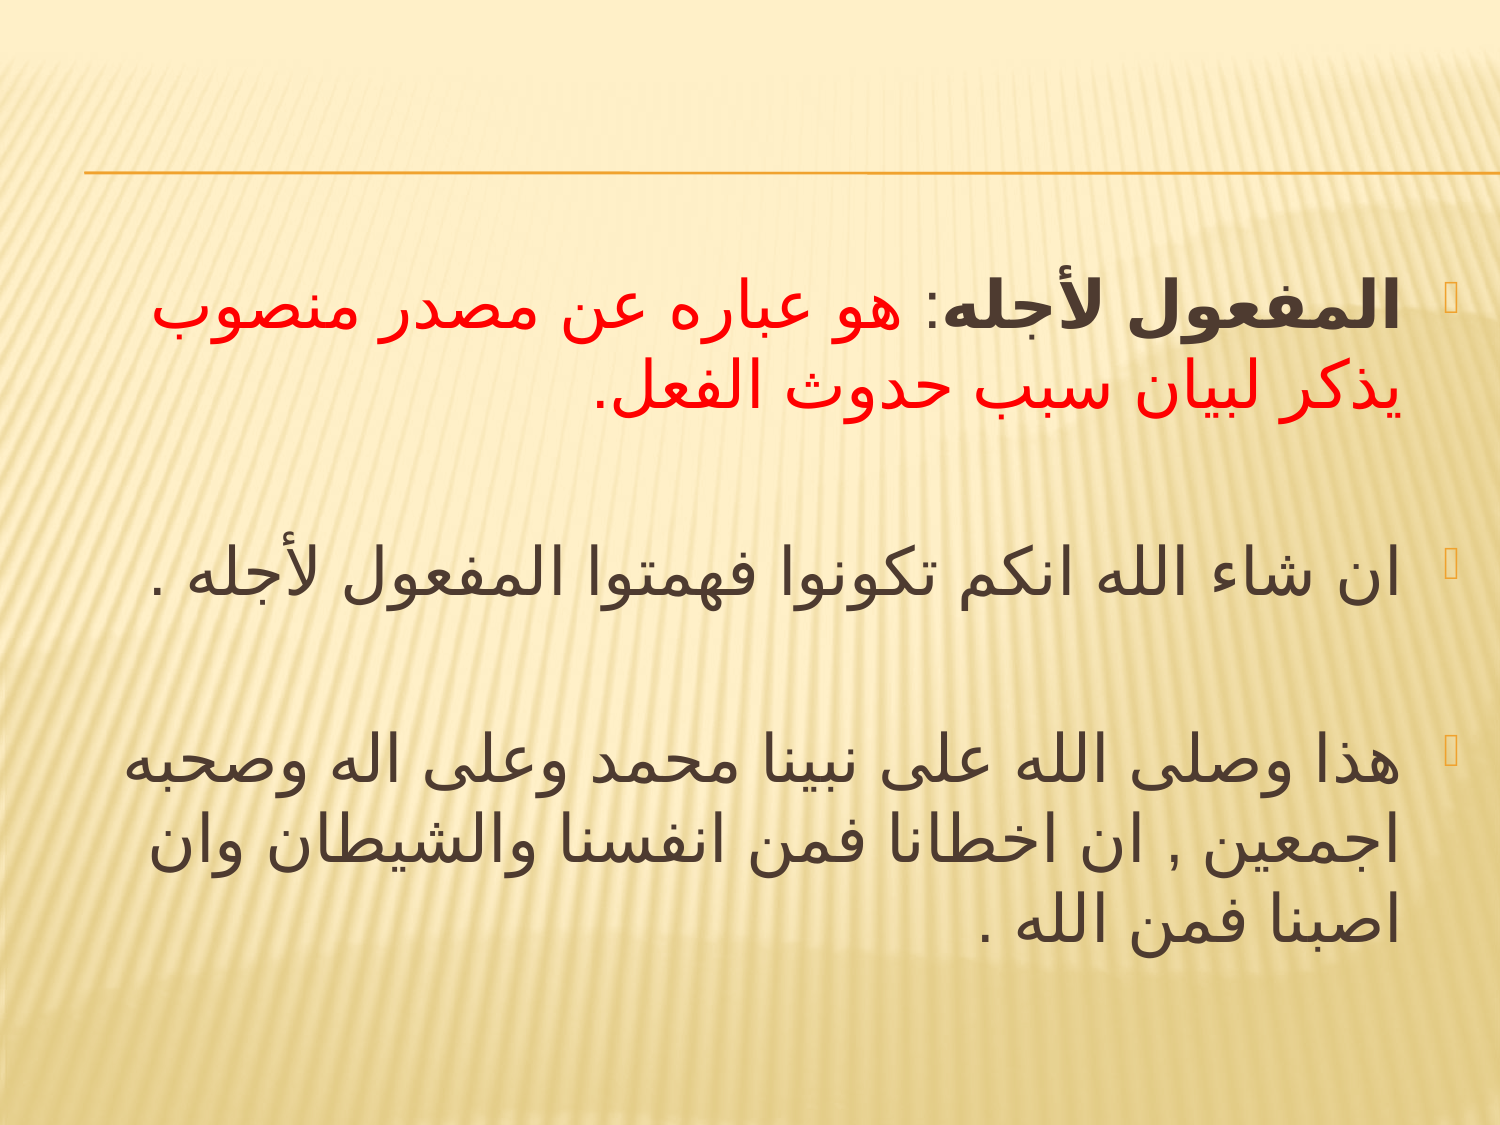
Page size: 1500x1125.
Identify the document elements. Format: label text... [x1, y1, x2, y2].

list المفعول لأجله: هو عباره عن مصدر منصوب يذكر لبيان سبب حدوث الفعل. ان شاء الله انكم تكونوا فهمتوا المفعول لأجله . هذا وصلى الله على نبينا محمد وعلى اله وصحبه اجمعين , ان اخطانا فمن انفسنا والشيطان وان اصبنا فمن الله . [50, 254, 1475, 998]
